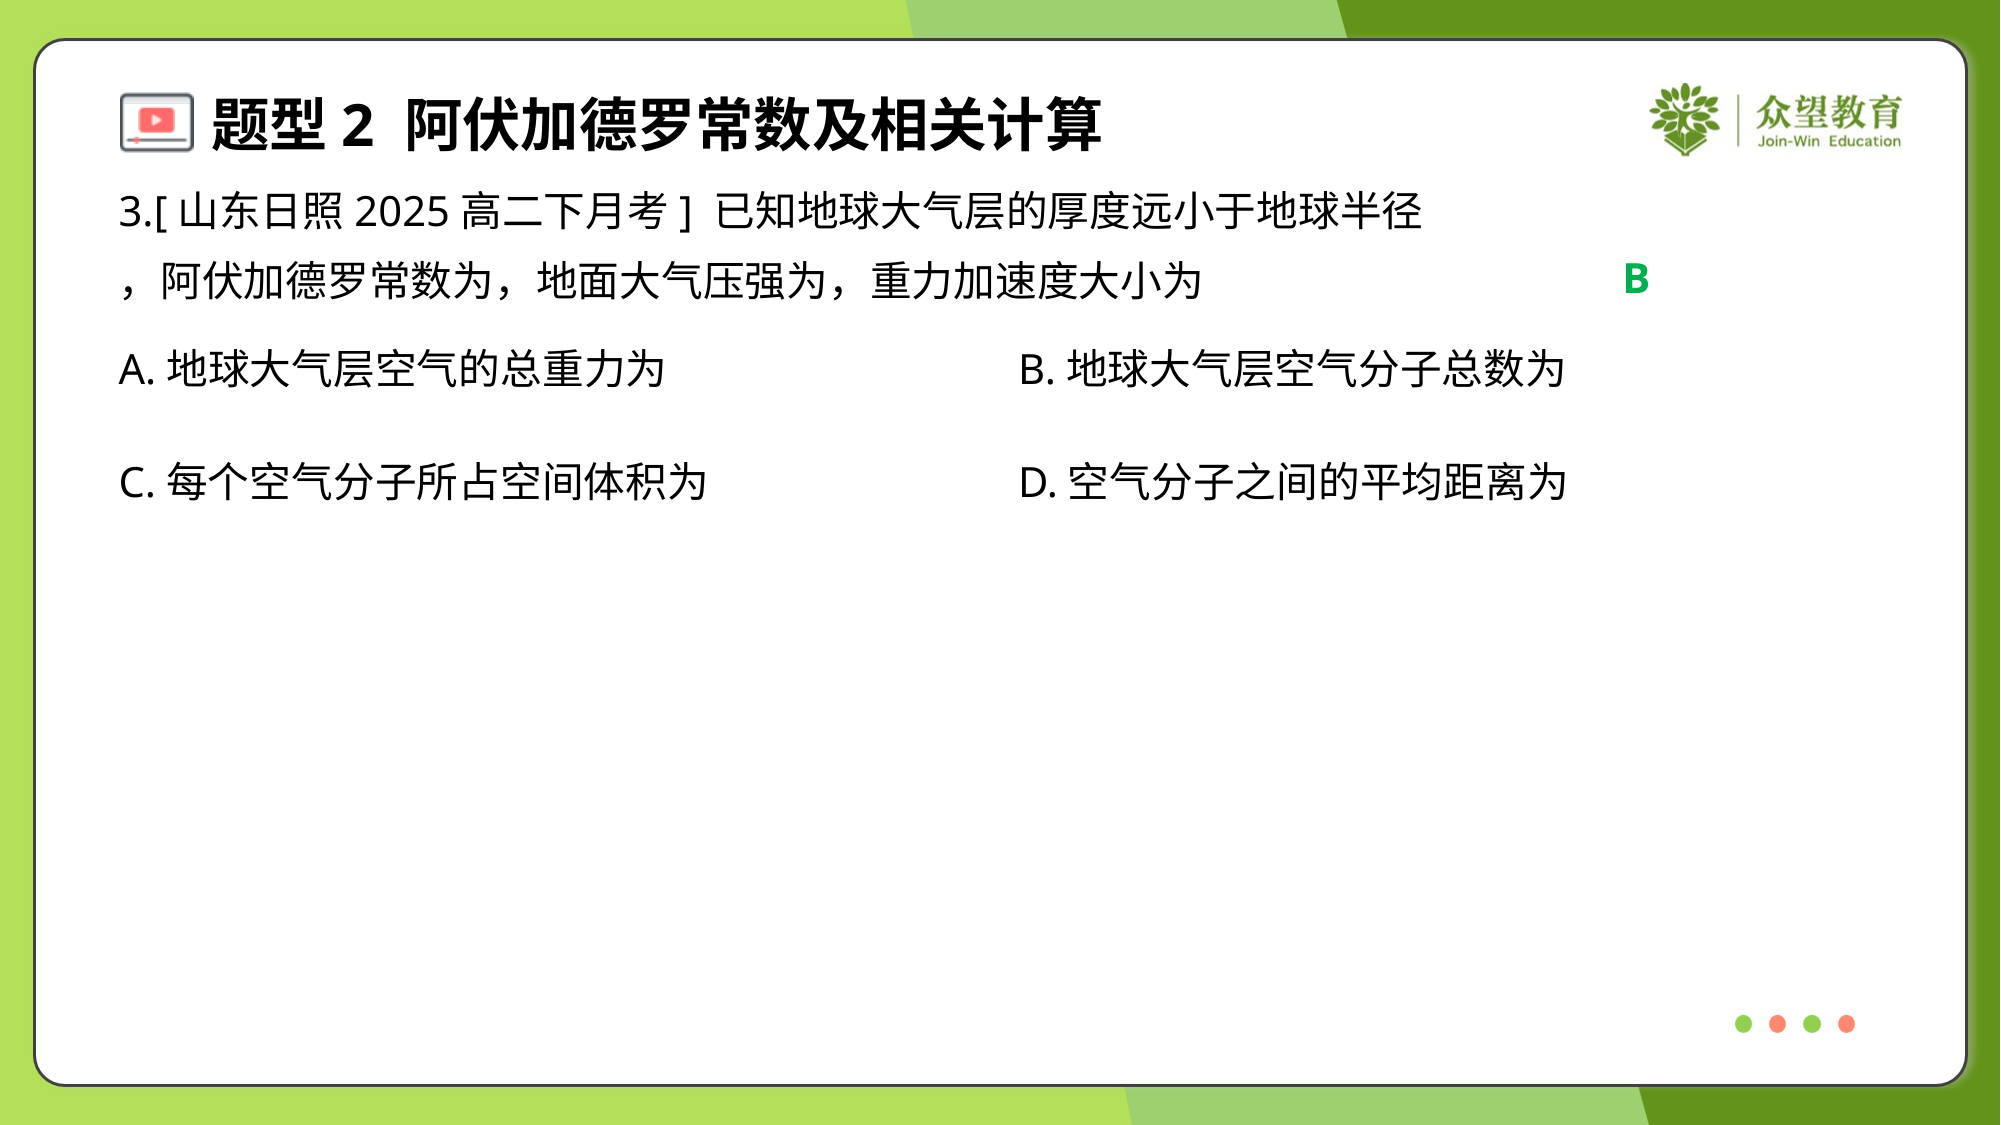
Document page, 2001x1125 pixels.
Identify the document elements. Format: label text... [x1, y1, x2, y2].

text_box B [1607, 231, 1666, 296]
picture [0, 0, 2000, 1125]
